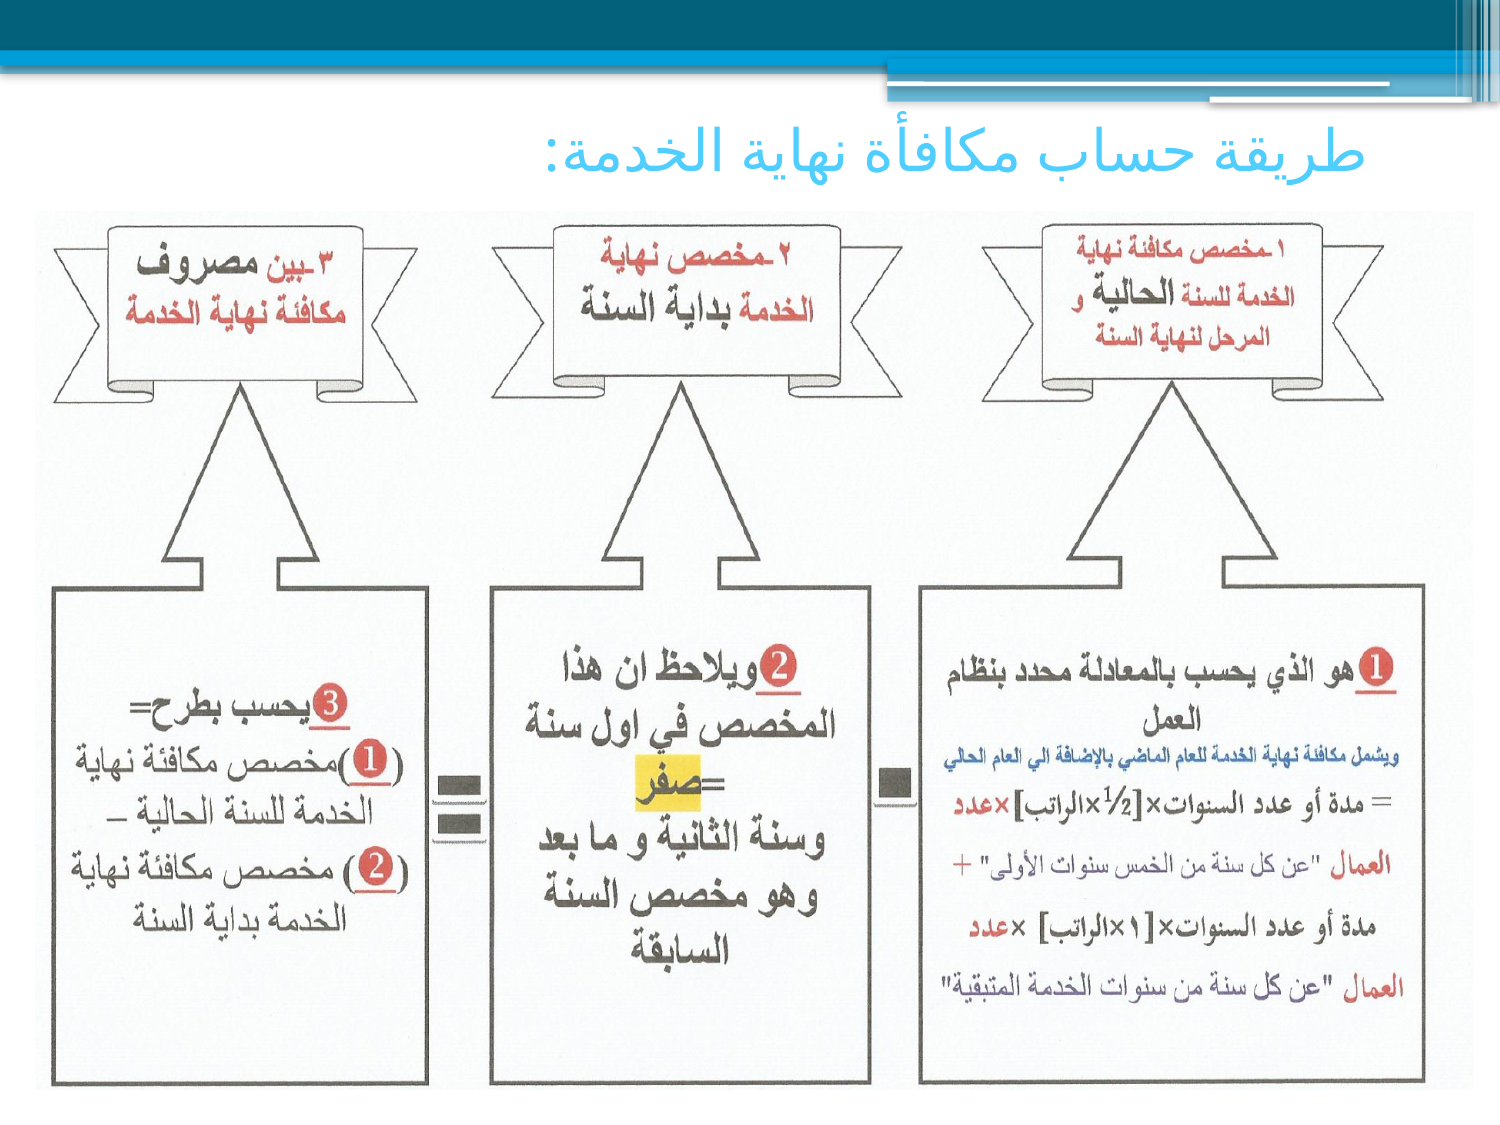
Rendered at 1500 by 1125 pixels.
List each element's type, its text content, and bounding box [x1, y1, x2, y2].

picture [35, 211, 314, 1090]
text_box طريقة حساب مكافأة نهاية الخدمة: [1200, 105, 1383, 191]
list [314, 0, 1194, 1125]
picture [1194, 211, 1474, 1090]
